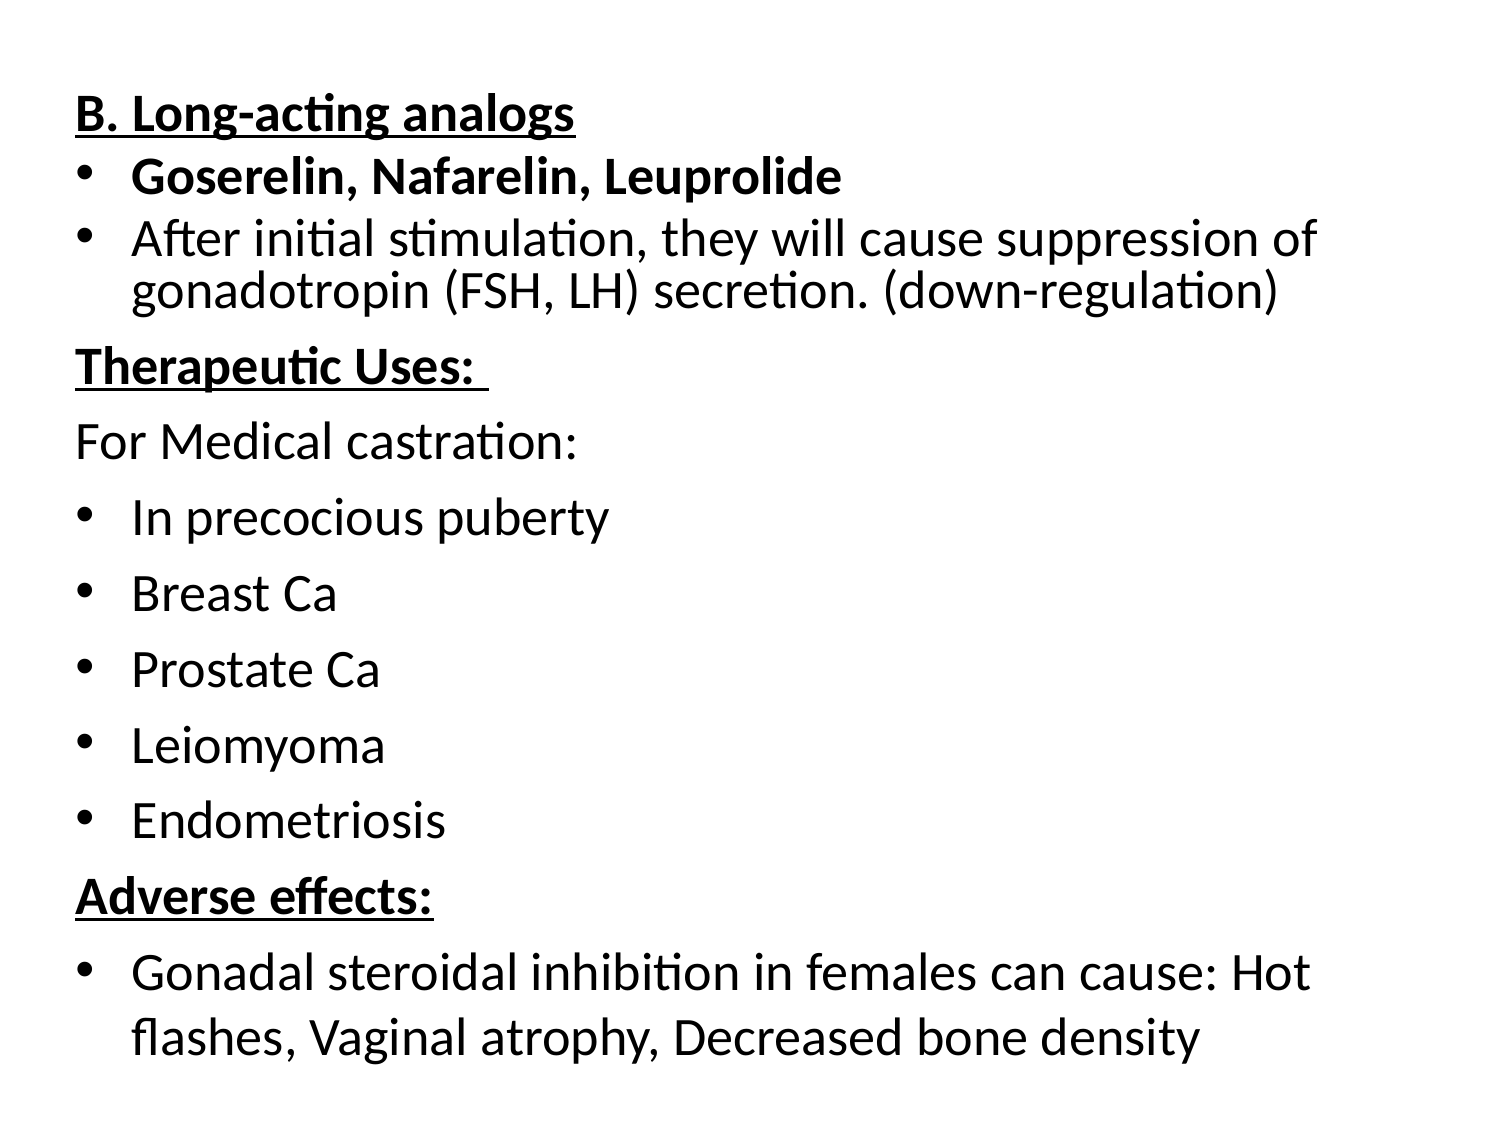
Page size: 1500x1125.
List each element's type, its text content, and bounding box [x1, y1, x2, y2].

list B. Long-acting analogs Goserelin, Nafarelin, Leuprolide After initial stimulation, they will cause suppression of gonadotropin (FSH, LH) secretion. (down-regulation) Therapeutic Uses: For Medical castration: In precocious puberty Breast Ca Prostate Ca Leiomyoma Endometriosis Adverse effects: Gonadal steroidal inhibition in females can cause: Hot flashes, Vaginal atrophy, Decreased bone density [60, 82, 1479, 1106]
